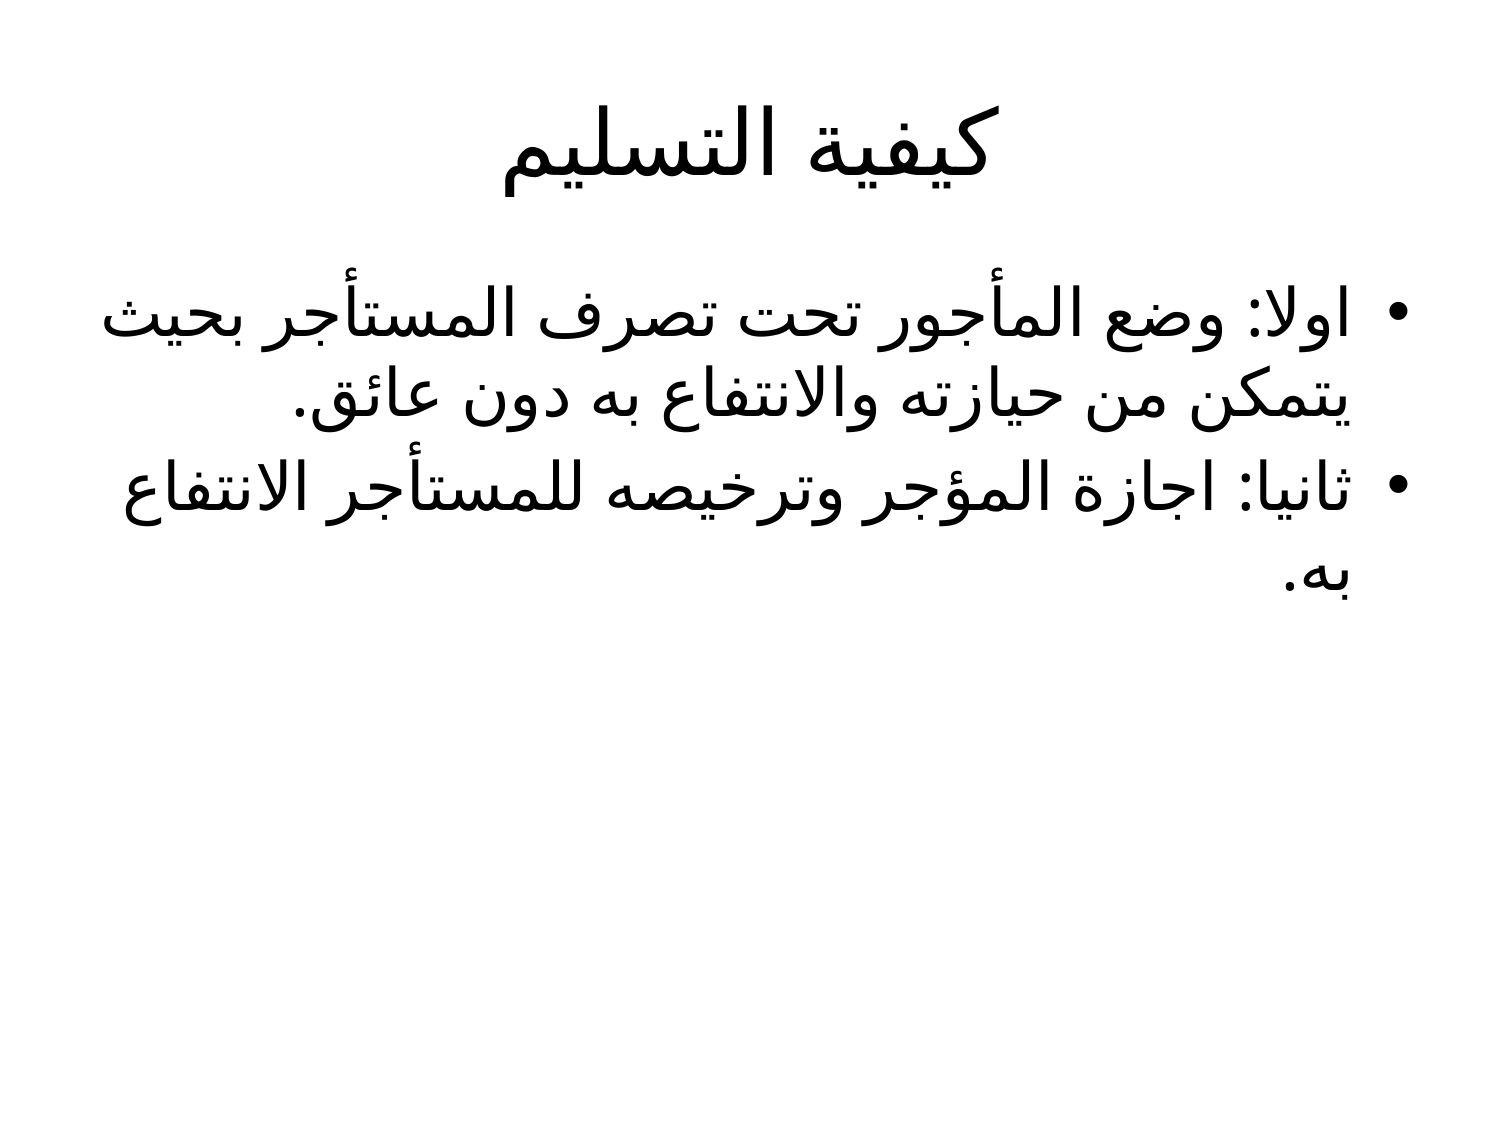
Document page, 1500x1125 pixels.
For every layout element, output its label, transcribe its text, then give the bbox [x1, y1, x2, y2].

list اولا: وضع المأجور تحت تصرف المستأجر بحيث يتمكن من حيازته والانتفاع به دون عائق. ثانيا: اجازة المؤجر وترخيصه للمستأجر الانتفاع به. [75, 262, 1425, 1005]
title كيفية التسليم [75, 45, 1425, 233]
